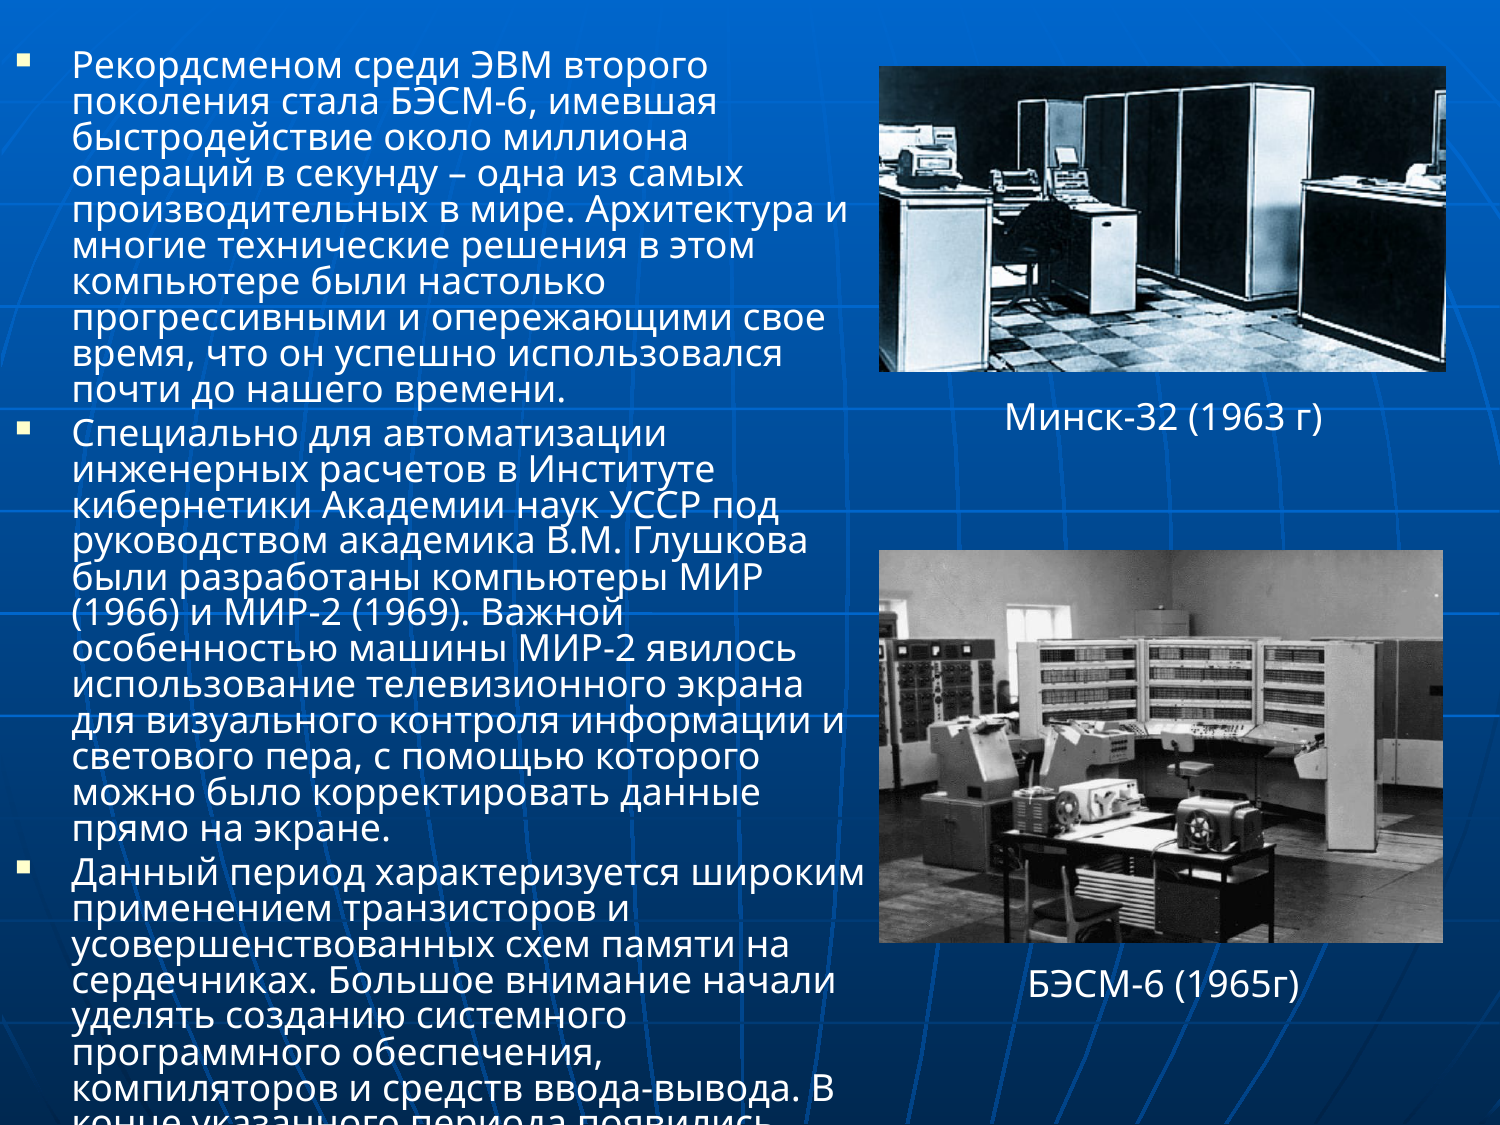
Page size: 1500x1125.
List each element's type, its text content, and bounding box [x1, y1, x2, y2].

text_box БЭСМ-6 (1965г) [891, 952, 1435, 1012]
text_box Минск-32 (1963 г) [891, 385, 1436, 446]
list Рекордсменом среди ЭВМ второго поколения стала БЭСМ‑6, имевшая быстродействие около миллиона операций в секунду – одна из самых производительных в мире. Архитектура и многие технические решения в этом компьютере были настолько прогрессивными и опережающими свое время, что он успешно использовался почти до нашего времени. Специально для автоматизации инженерных расчетов в Институте кибернетики Академии наук УССР под руководством академика В.М. Глушкова были разработаны компьютеры МИР (1966) и МИР-2 (1969). Важной особенностью машины МИР-2 явилось использование телевизионного экрана для визуального контроля информации и светового пера, с помощью которого можно было корректировать данные прямо на экране. Данный период характеризуется широким применением транзисторов и усовершенствованных схем памяти на сердечниках. Большое внимание начали уделять созданию системного программного обеспечения, компиляторов и средств ввода-вывода. В конце указанного периода появились универсальные и достаточно эффективные компиляторы для Кобола, Фортрана и других языков. [0, 42, 892, 1083]
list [879, 66, 1446, 372]
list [879, 550, 1443, 943]
